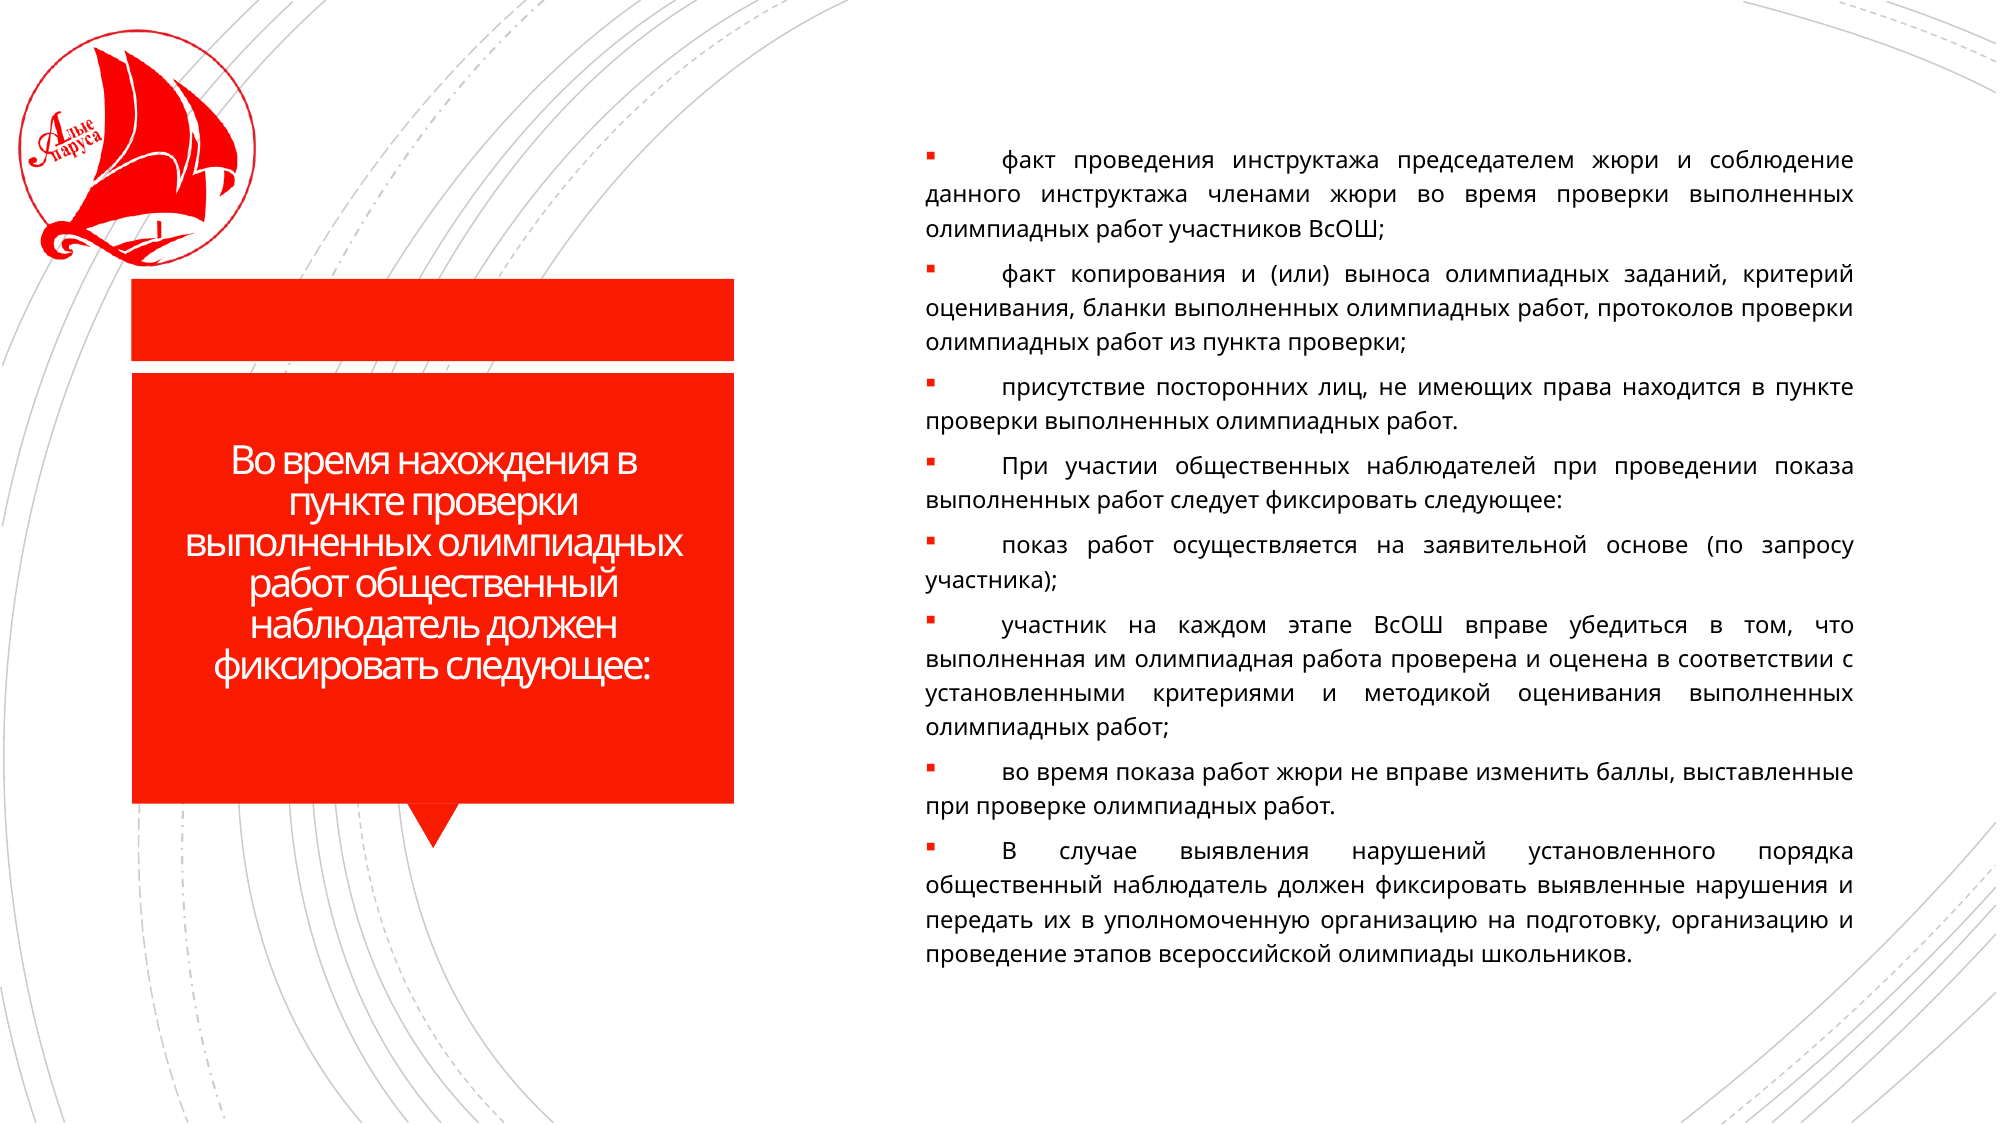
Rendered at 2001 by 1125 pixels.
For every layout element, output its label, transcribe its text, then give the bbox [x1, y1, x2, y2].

picture [17, 29, 256, 268]
title Во время нахождения в пункте проверки выполненных олимпиадных работ общественный наблюдатель должен фиксировать следующее: [145, 385, 720, 789]
list факт проведения инструктажа председателем жюри и соблюдение данного инструктажа членами жюри во время проверки выполненных олимпиадных работ участников ВсОШ; факт копирования и (или) выноса олимпиадных заданий, критерий оценивания, бланки выполненных олимпиадных работ, протоколов проверки олимпиадных работ из пункта проверки; присутствие посторонних лиц, не имеющих права находится в пункте проверки выполненных олимпиадных работ. При участии общественных наблюдателей при проведении показа выполненных работ следует фиксировать следующее: показ работ осуществляется на заявительной основе (по запросу участника); участник на каждом этапе ВсОШ вправе убедиться в том, что выполненная им олимпиадная работа проверена и оценена в соответствии с установленными критериями и методикой оценивания выполненных олимпиадных работ; во время показа работ жюри не вправе изменить баллы, выставленные при проверке олимпиадных работ. В случае выявления нарушений установленного порядка общественный наблюдатель должен фиксировать выявленные нарушения и передать их в уполномоченную организацию на подготовку, организацию и проведение этапов всероссийской олимпиады школьников. [839, 131, 1871, 993]
